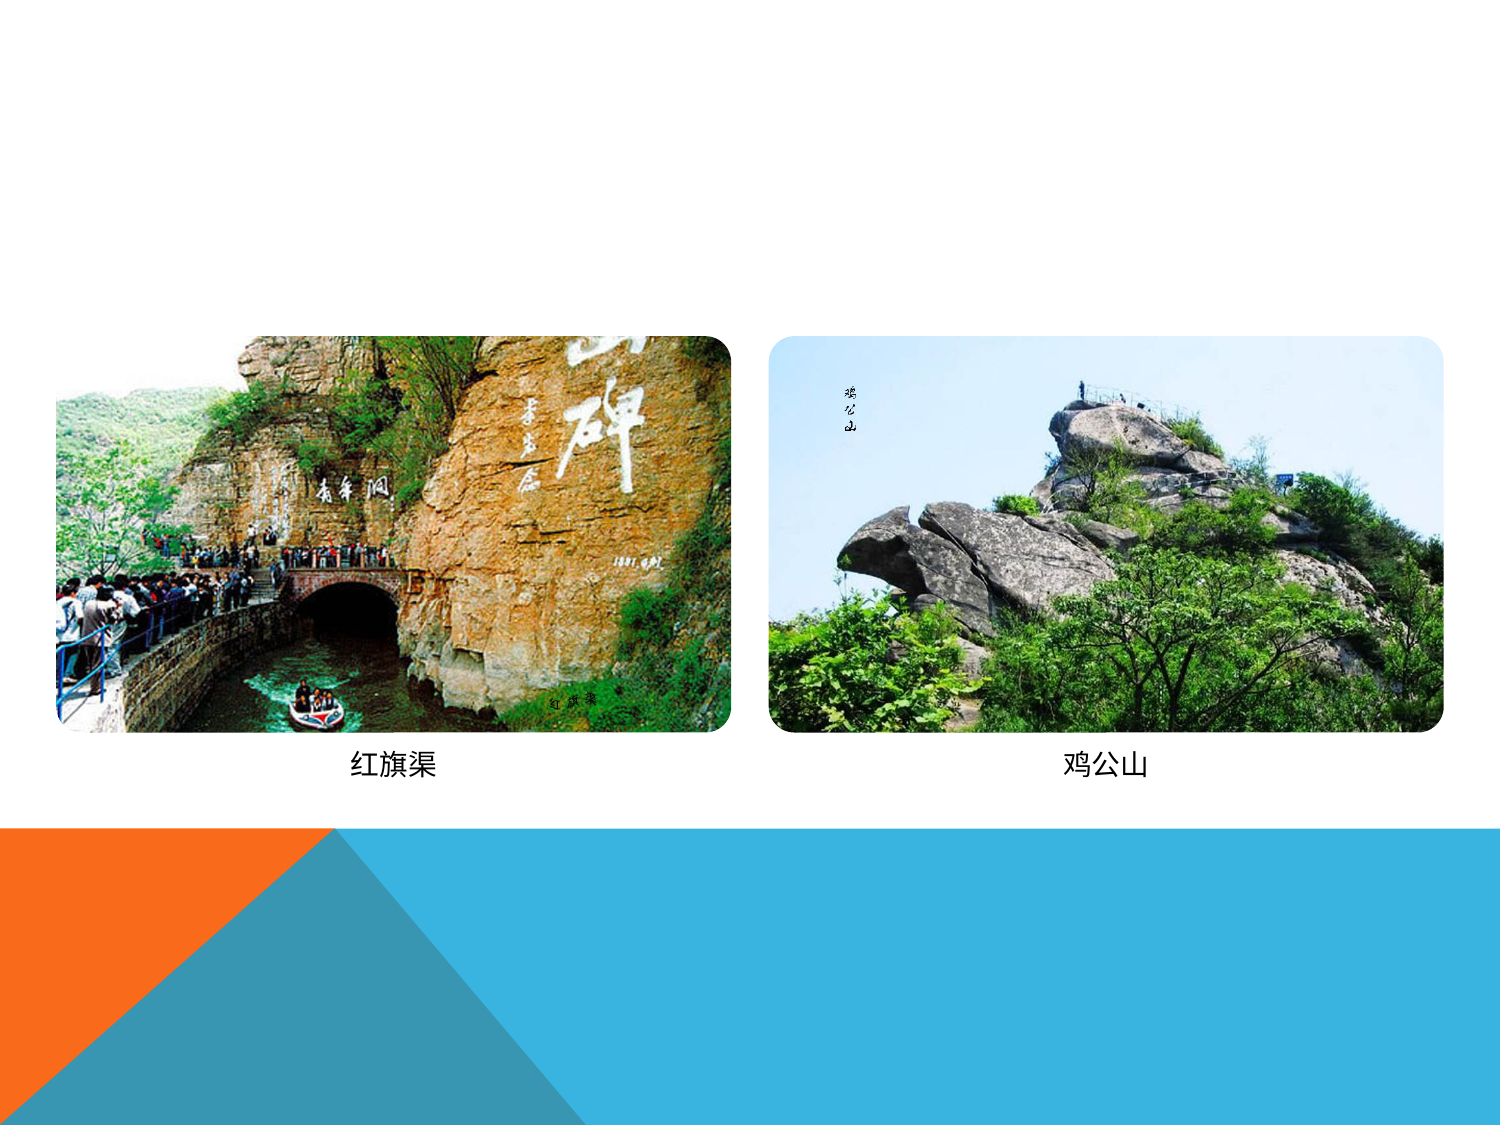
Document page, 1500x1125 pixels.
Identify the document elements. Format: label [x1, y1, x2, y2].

text_box [768, 335, 1444, 792]
text_box [55, 335, 732, 792]
